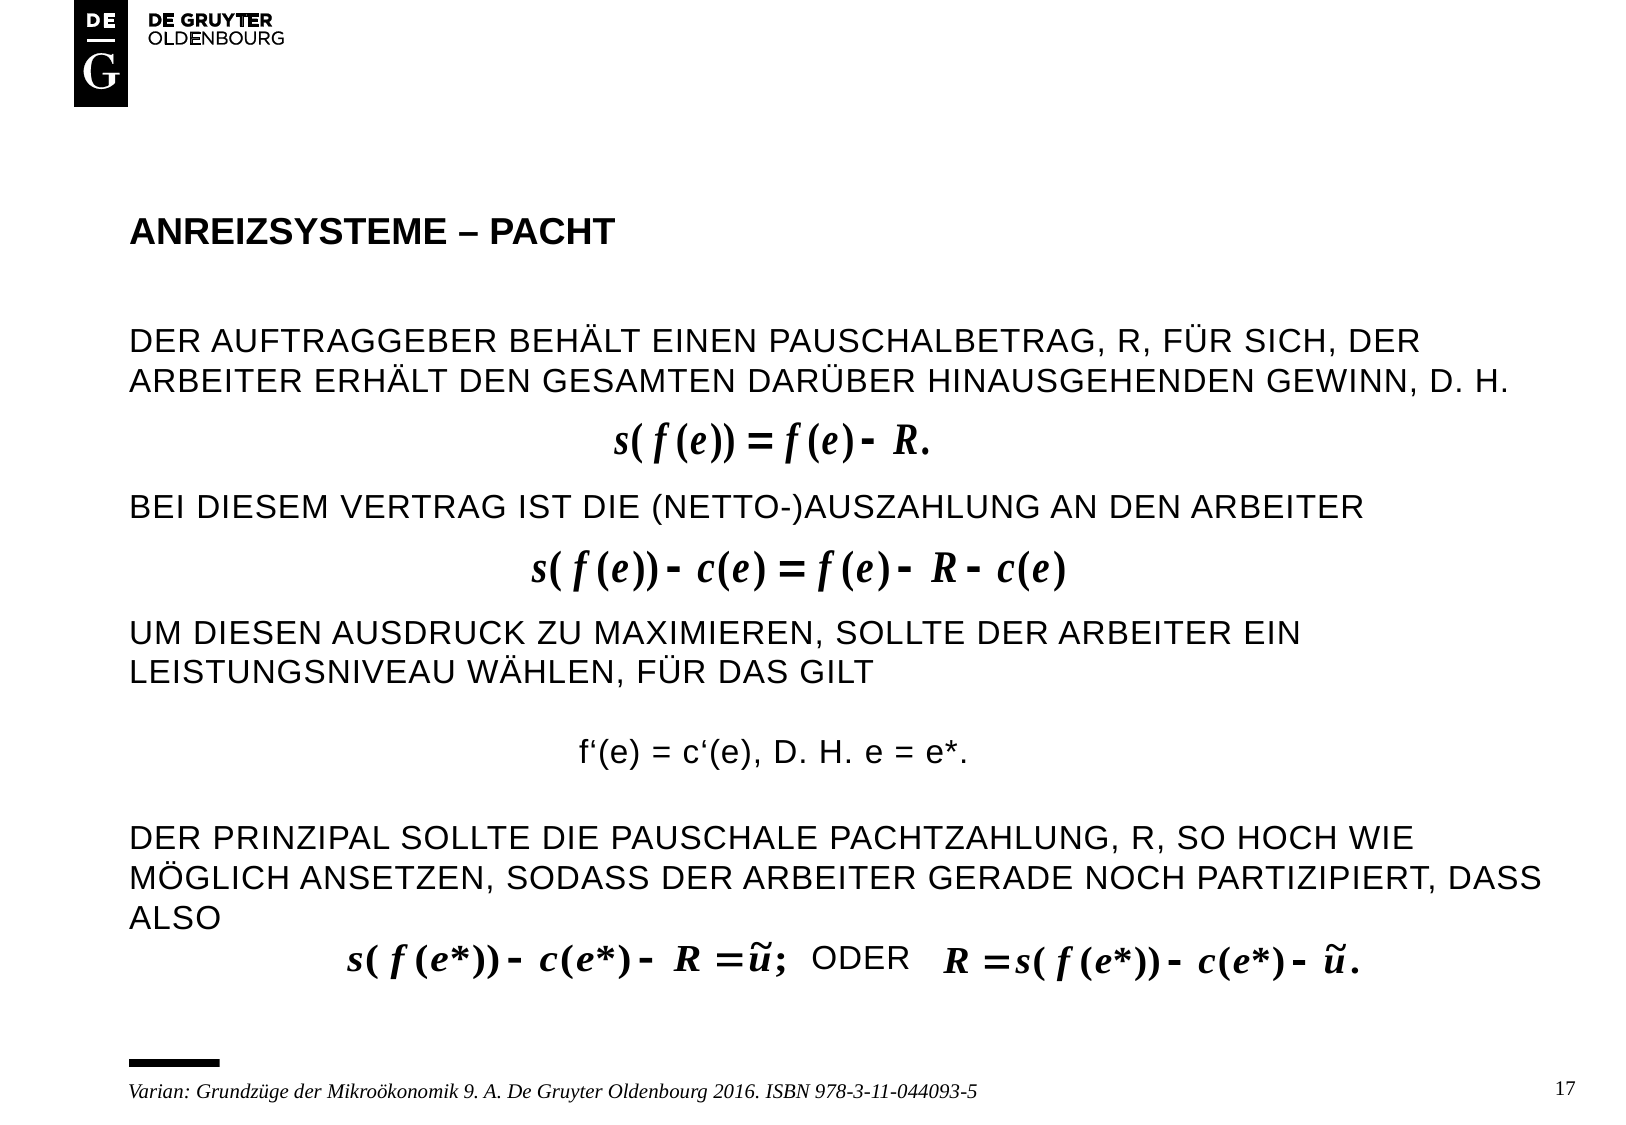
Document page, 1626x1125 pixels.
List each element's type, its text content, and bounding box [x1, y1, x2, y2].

list Der auftraggeber behält einen pauschalbetrag, R, für sich, der arbeiter erhält den gesamten darüber hinausgehenden Gewinn, d. h. bei diesem vertrag ist die (netto-)auszahlung an den arbeiter um diesen ausdruck zu maximieren, Sollte der arbeiter ein leistungsniveau wählen, für das gilt f‘(e) = c‘(e), d. h. e = e*. DER PRINZIPAL SOLLTE DIE PAUSCHALE PACHTZAHLUNG, R, SO HOCH WIE MÖGLICH ANSETZEN, SODASS DER ARBEITER GERADE NOCH PARTIZIPIERT, DASS ALSO ODER [129, 319, 1556, 1018]
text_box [938, 943, 1361, 985]
title Anreizsysteme – Pacht [129, 207, 1556, 260]
slide_number 17 [1554, 1074, 1614, 1104]
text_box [343, 941, 788, 983]
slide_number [128, 1077, 1539, 1108]
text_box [527, 546, 1069, 596]
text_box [610, 418, 931, 468]
